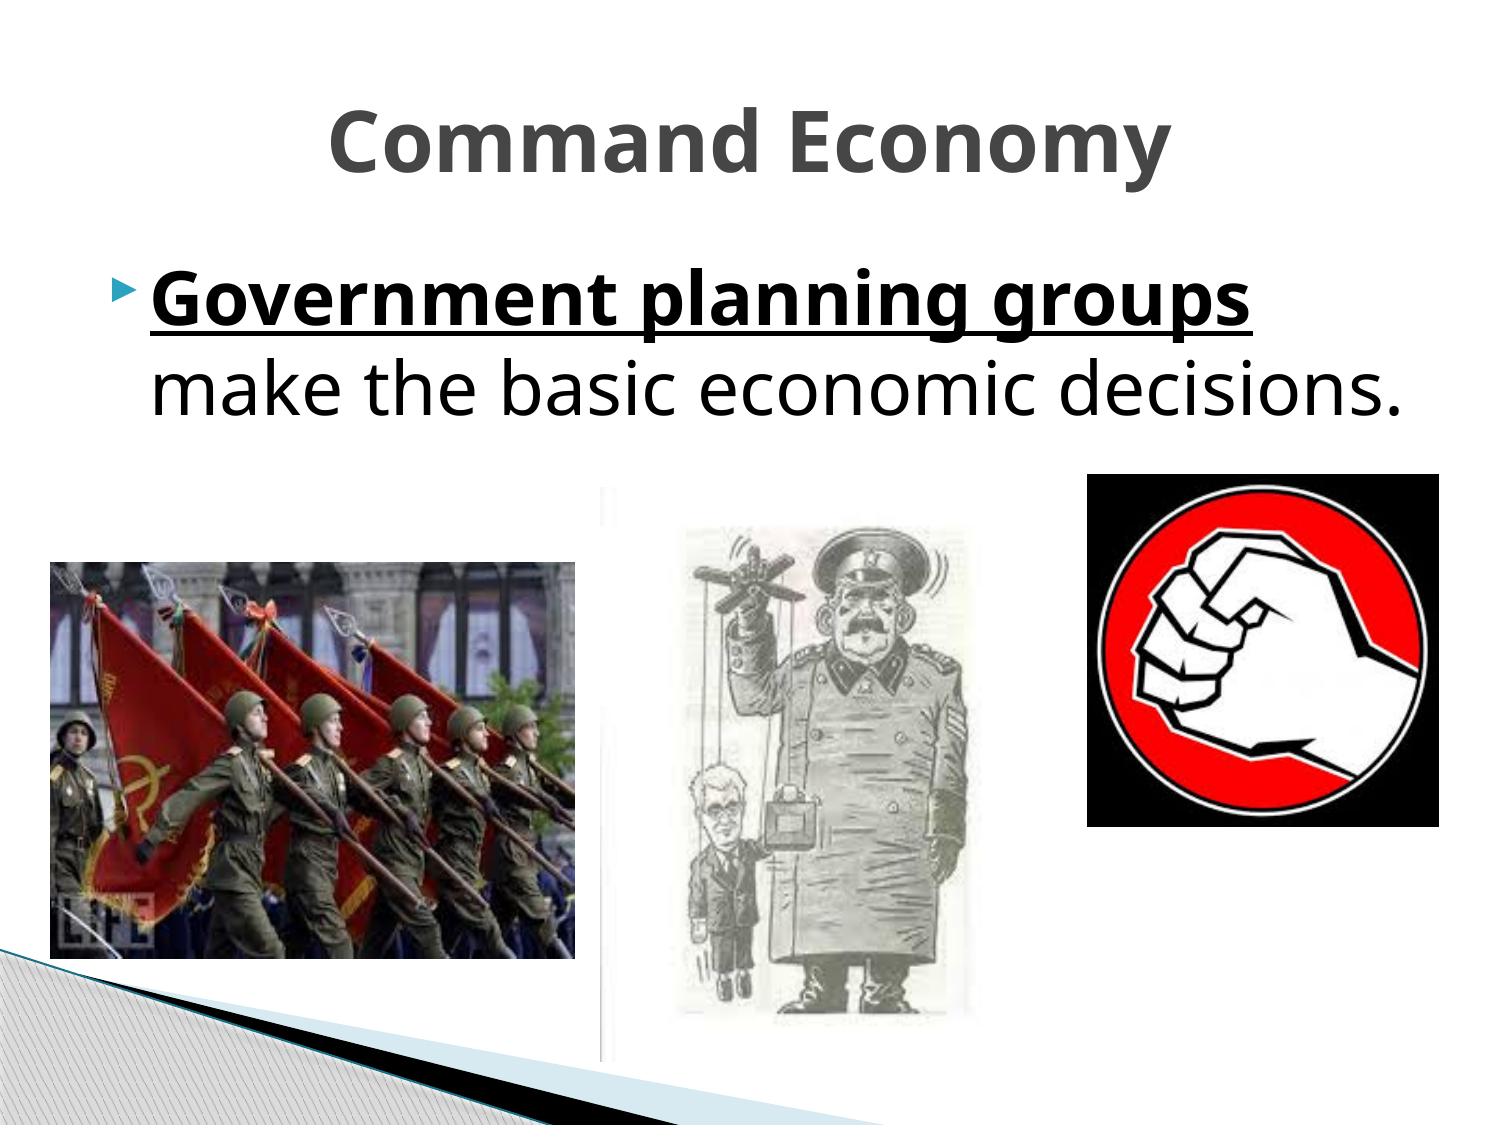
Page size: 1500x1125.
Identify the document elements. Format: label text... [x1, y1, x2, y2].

picture [49, 562, 576, 960]
picture [1087, 474, 1440, 827]
picture [599, 487, 1076, 1062]
title Command Economy [75, 45, 1425, 233]
list Government planning groups make the basic economic decisions. [75, 243, 1425, 986]
